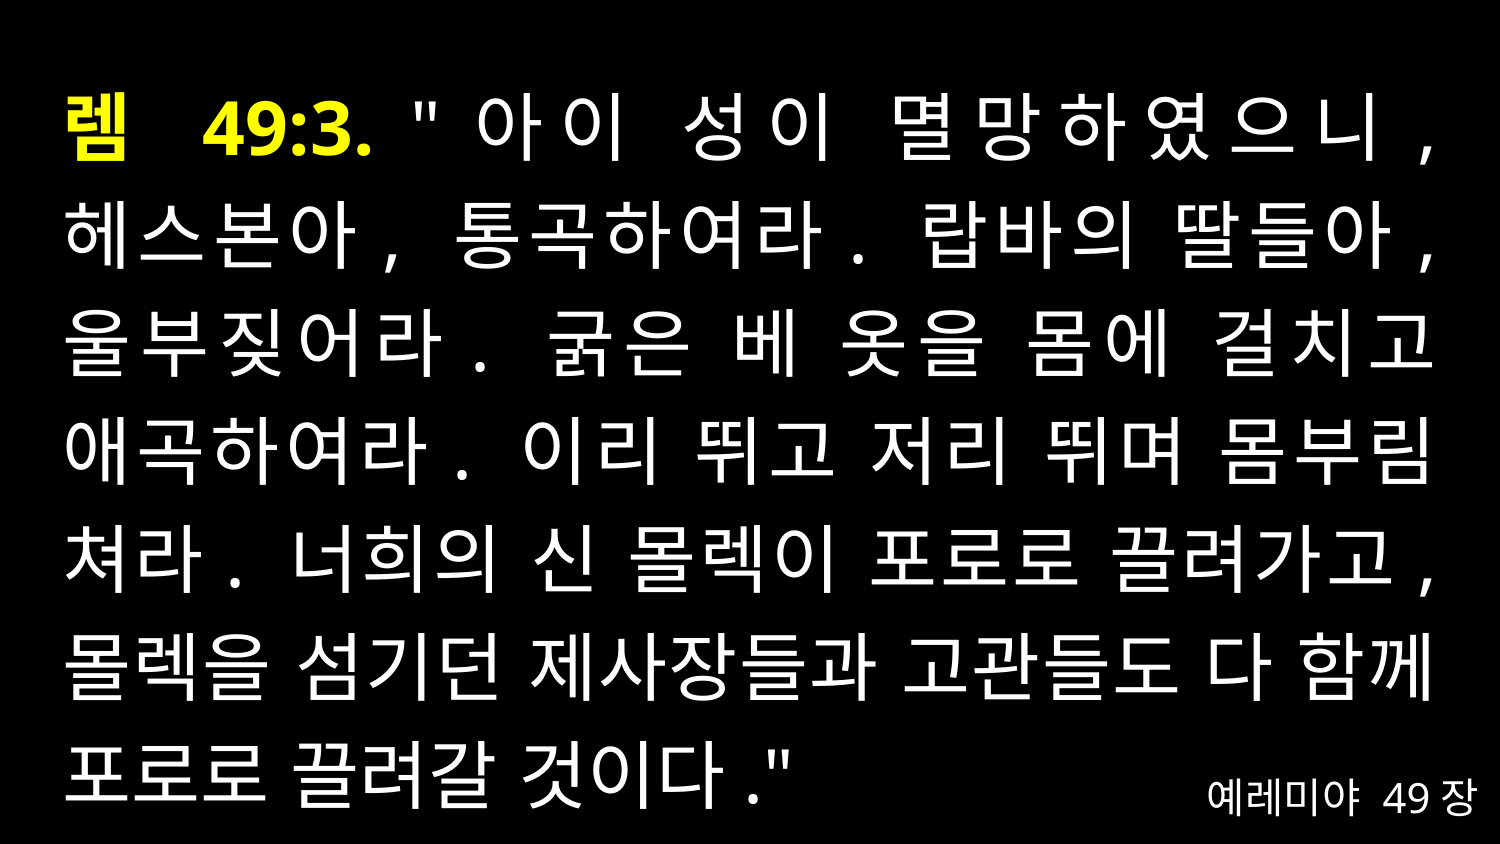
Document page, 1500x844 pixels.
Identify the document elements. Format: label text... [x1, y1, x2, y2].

title 렘 49:3. "아이 성이 멸망하였으니, 헤스본아, 통곡하여라. 랍바의 딸들아, 울부짖어라. 굵은 베 옷을 몸에 걸치고 애곡하여라. 이리 뛰고 저리 뛰며 몸부림 쳐라. 너희의 신 몰렉이 포로로 끌려가고, 몰렉을 섬기던 제사장들과 고관들도 다 함께 포로로 끌려갈 것이다." [0, 0, 1500, 844]
subtitle 예레미야 49장 [916, 770, 1500, 844]
